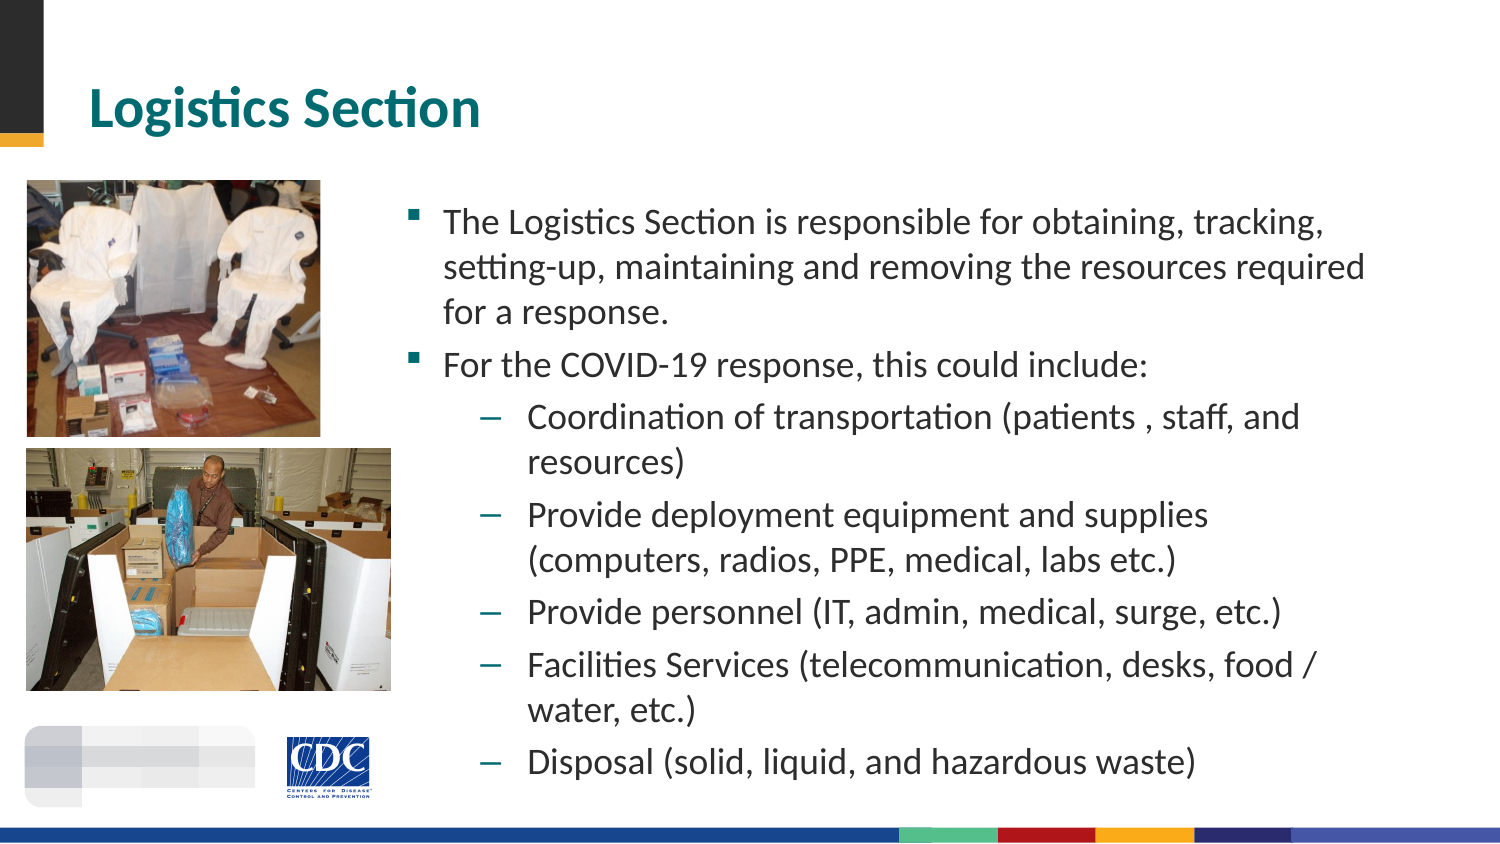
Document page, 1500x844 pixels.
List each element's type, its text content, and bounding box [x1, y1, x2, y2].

picture [26, 448, 391, 691]
picture [26, 180, 321, 437]
title Logistics Section [75, 33, 1425, 147]
list The Logistics Section is responsible for obtaining, tracking, setting-up, maintaining and removing the resources required for a response. For the COVID-19 response, this could include: Coordination of transportation (patients , staff, and resources) Provide deployment equipment and supplies (computers, radios, PPE, medical, labs etc.) Provide personnel (IT, admin, medical, surge, etc.) Facilities Services (telecommunication, desks, food / water, etc.) Disposal (solid, liquid, and hazardous waste) [390, 190, 1414, 739]
picture [287, 737, 372, 798]
